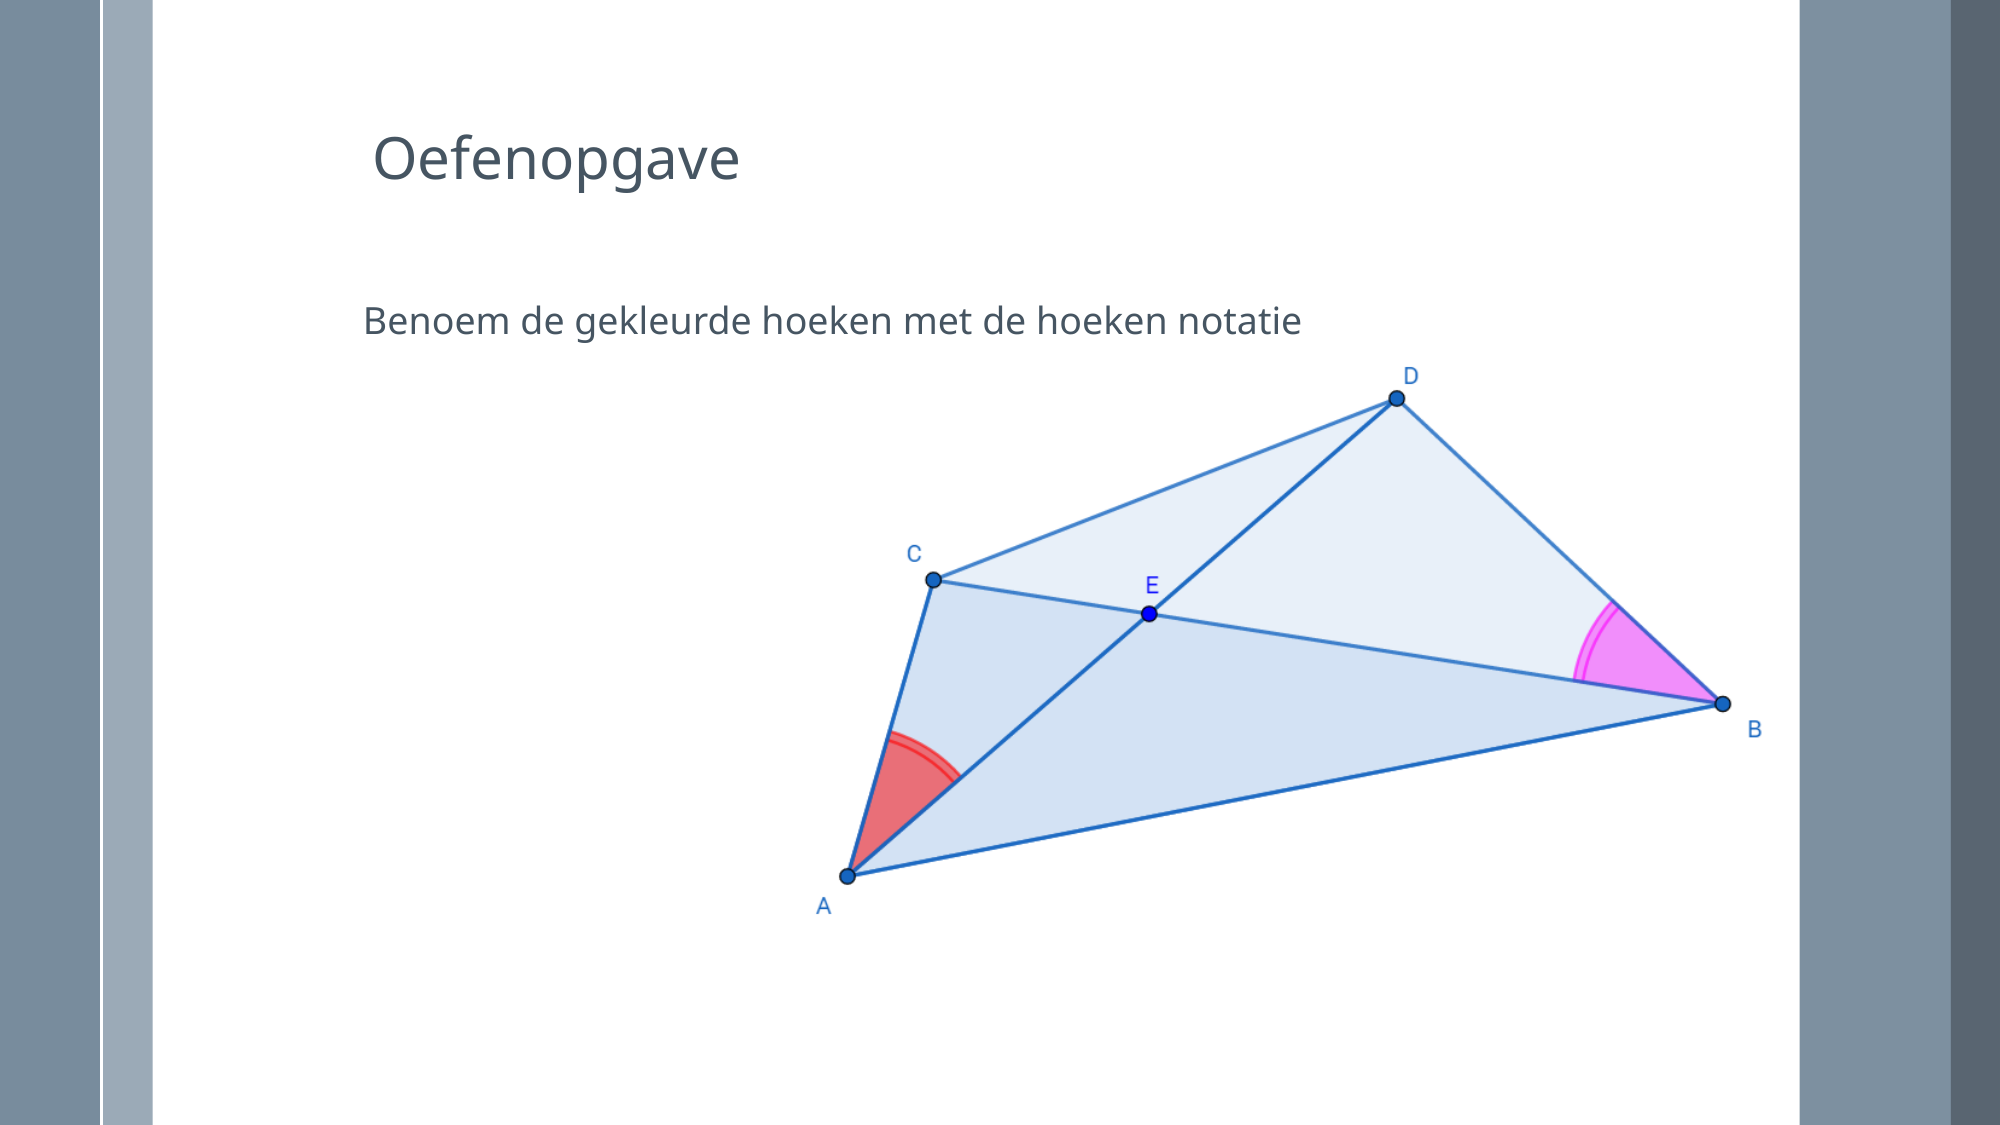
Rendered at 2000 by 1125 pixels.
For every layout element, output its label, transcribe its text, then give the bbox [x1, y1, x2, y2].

text_box Benoem de gekleurde hoeken met de hoeken notatie [348, 289, 1319, 349]
text_box Oefenopgave [357, 113, 756, 199]
picture [751, 349, 1793, 954]
